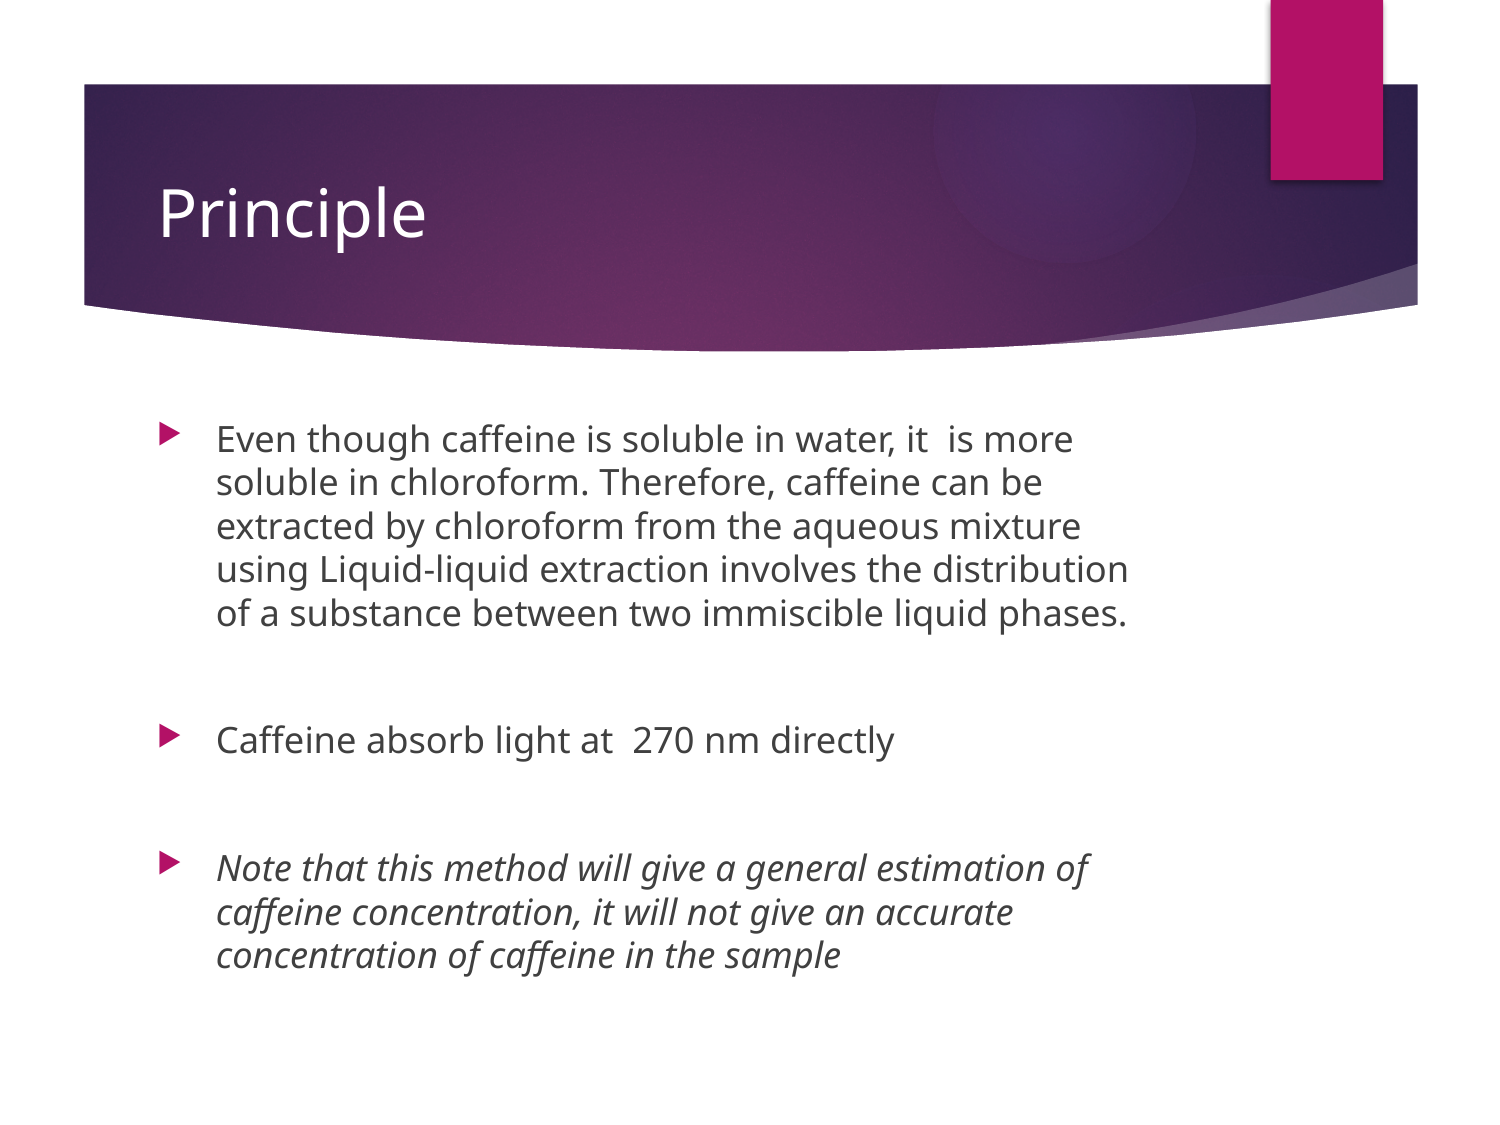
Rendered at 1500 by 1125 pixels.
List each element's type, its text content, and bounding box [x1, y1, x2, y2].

title Principle [142, 152, 1183, 269]
list Even though caffeine is soluble in water, it is more soluble in chloroform. Therefore, caffeine can be extracted by chloroform from the aqueous mixture using Liquid-liquid extraction involves the distribution of a substance between two immiscible liquid phases. Caffeine absorb light at 270 nm directly Note that this method will give a general estimation of caffeine concentration, it will not give an accurate concentration of caffeine in the sample [141, 408, 1183, 988]
